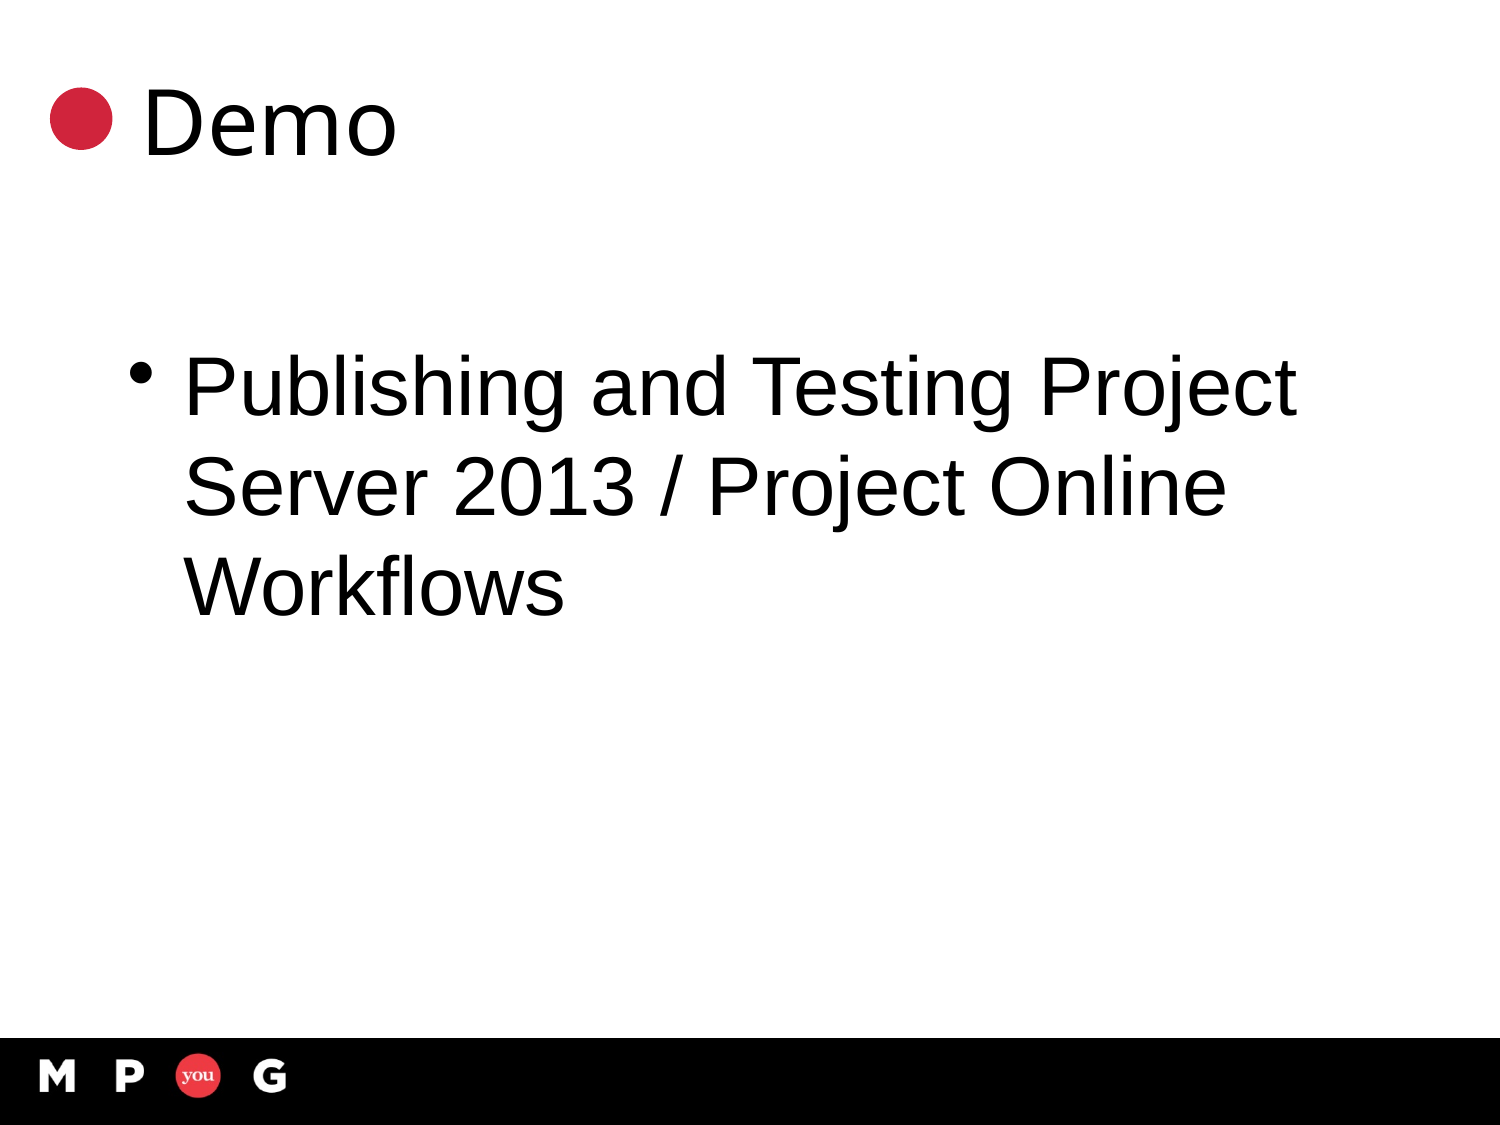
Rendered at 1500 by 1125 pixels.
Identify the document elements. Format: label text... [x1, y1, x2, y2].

picture [37, 1052, 288, 1100]
list Publishing and Testing Project Server 2013 / Project Online Workflows [112, 324, 1388, 1001]
title Demo [124, 24, 1438, 213]
